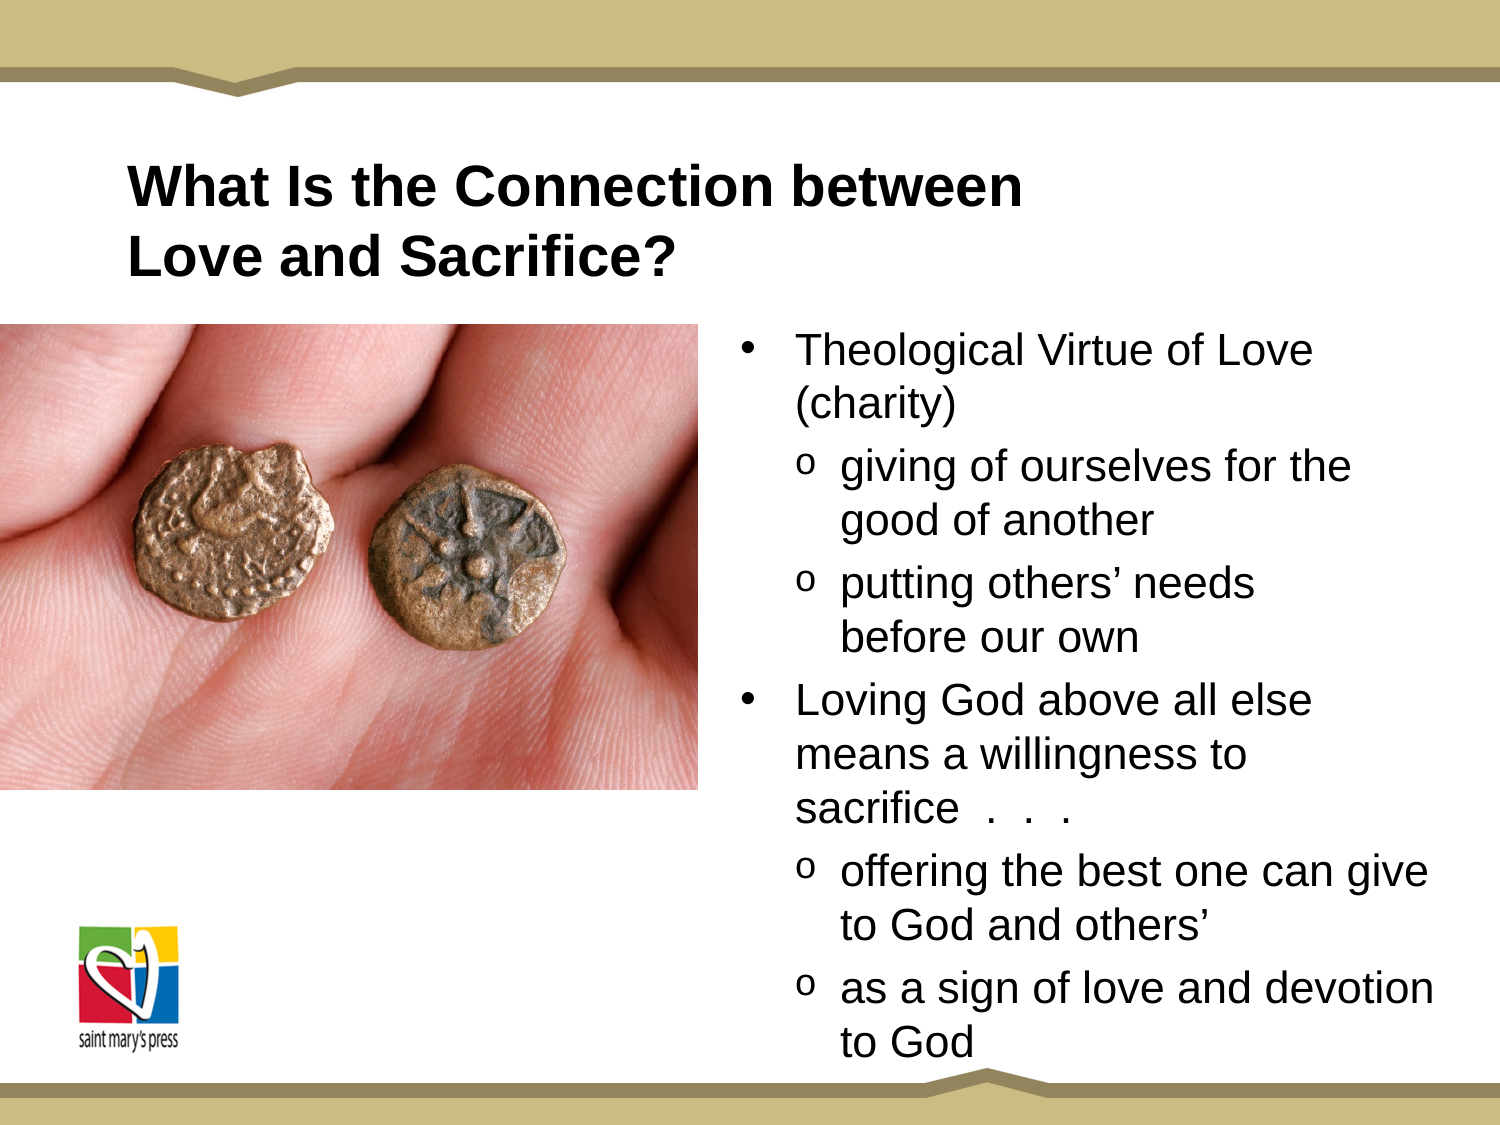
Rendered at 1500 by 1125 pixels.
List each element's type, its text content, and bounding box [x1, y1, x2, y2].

picture [0, 0, 1500, 1125]
title What Is the Connection between Love and Sacrifice? [112, 125, 1375, 311]
text_box Theological Virtue of Love (charity) giving of ourselves for the good of another putting others’ needs before our own Loving God above all else means a willingness to sacrifice . . . offering the best one can give to God and others’ as a sign of love and devotion to God [725, 312, 1450, 1077]
